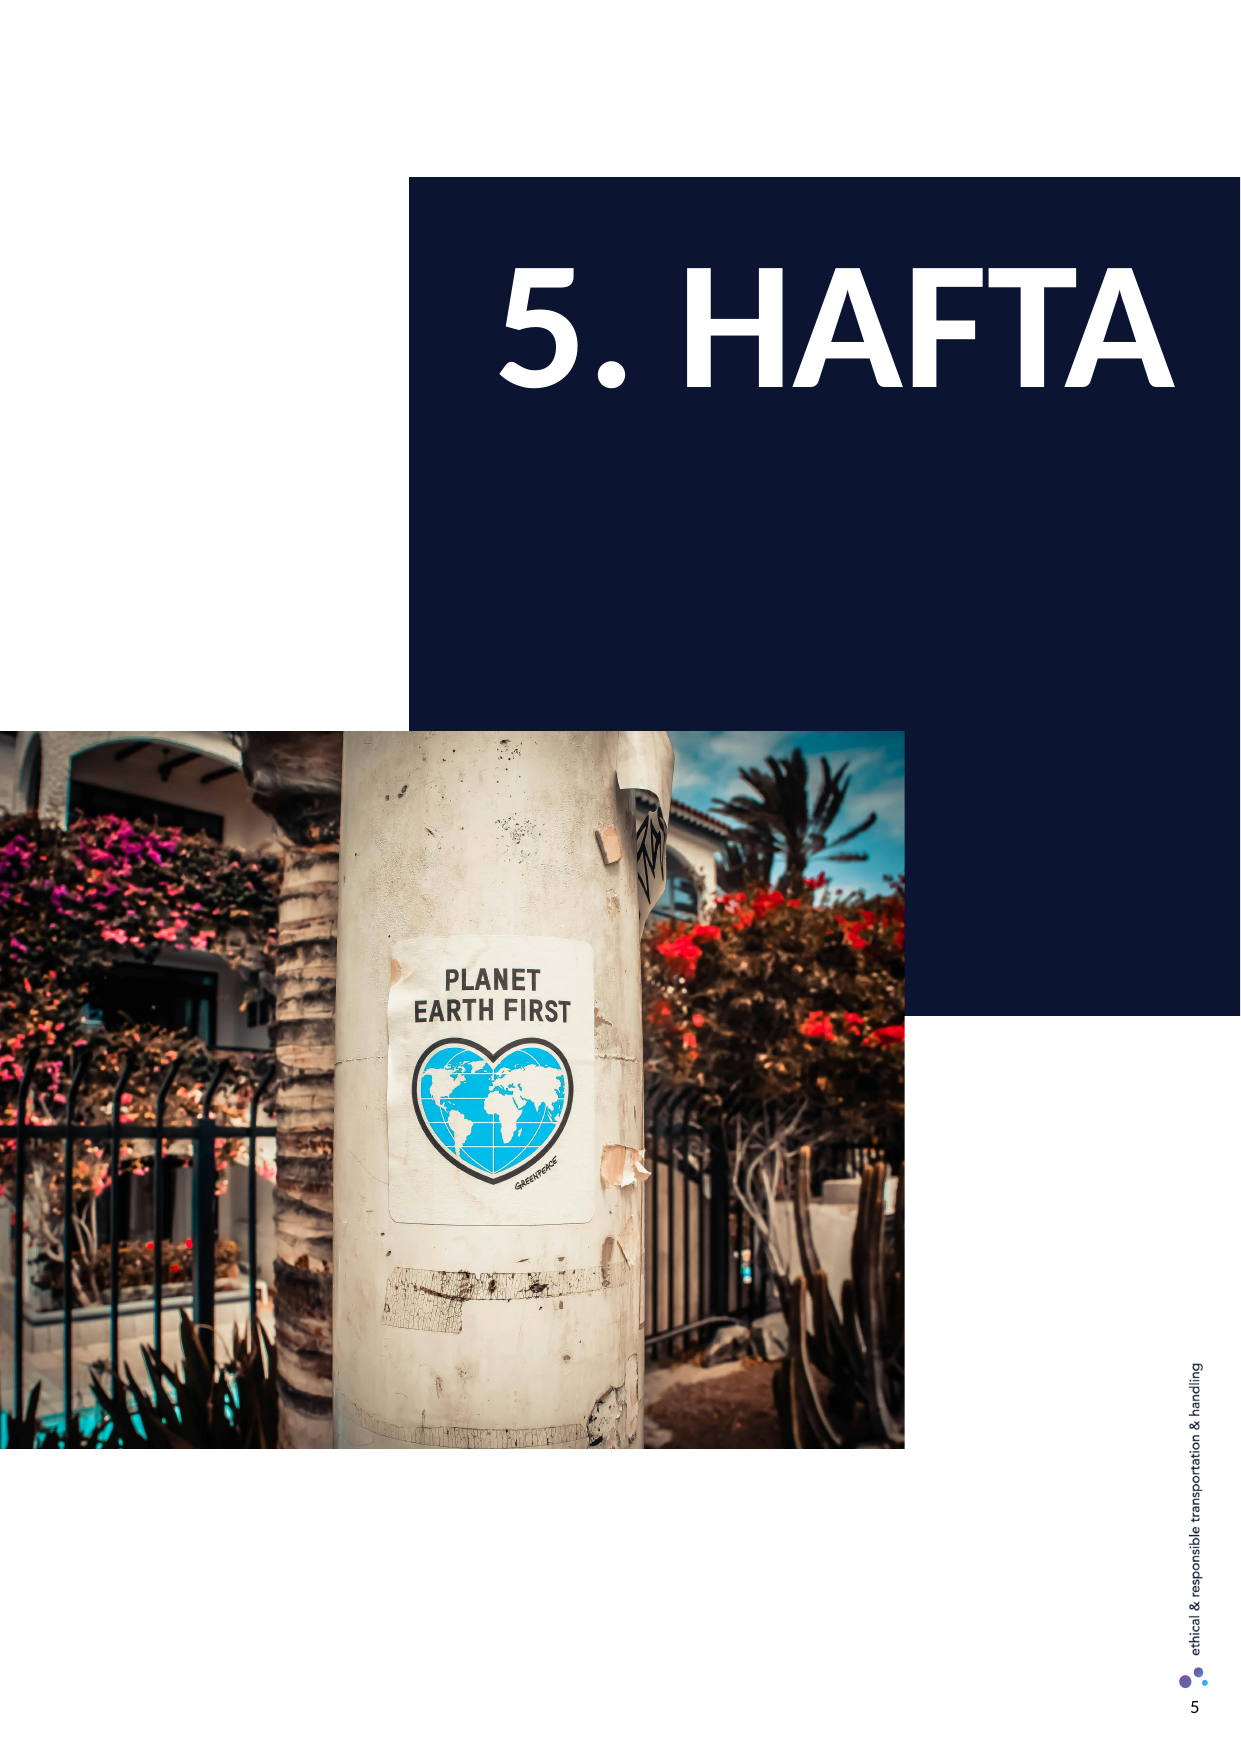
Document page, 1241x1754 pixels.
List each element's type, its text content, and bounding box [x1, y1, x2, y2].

picture [0, 731, 905, 1449]
picture [1179, 1357, 1217, 1680]
slide_number 5 [1153, 1676, 1215, 1736]
list 5. HAFTA [479, 221, 1241, 732]
